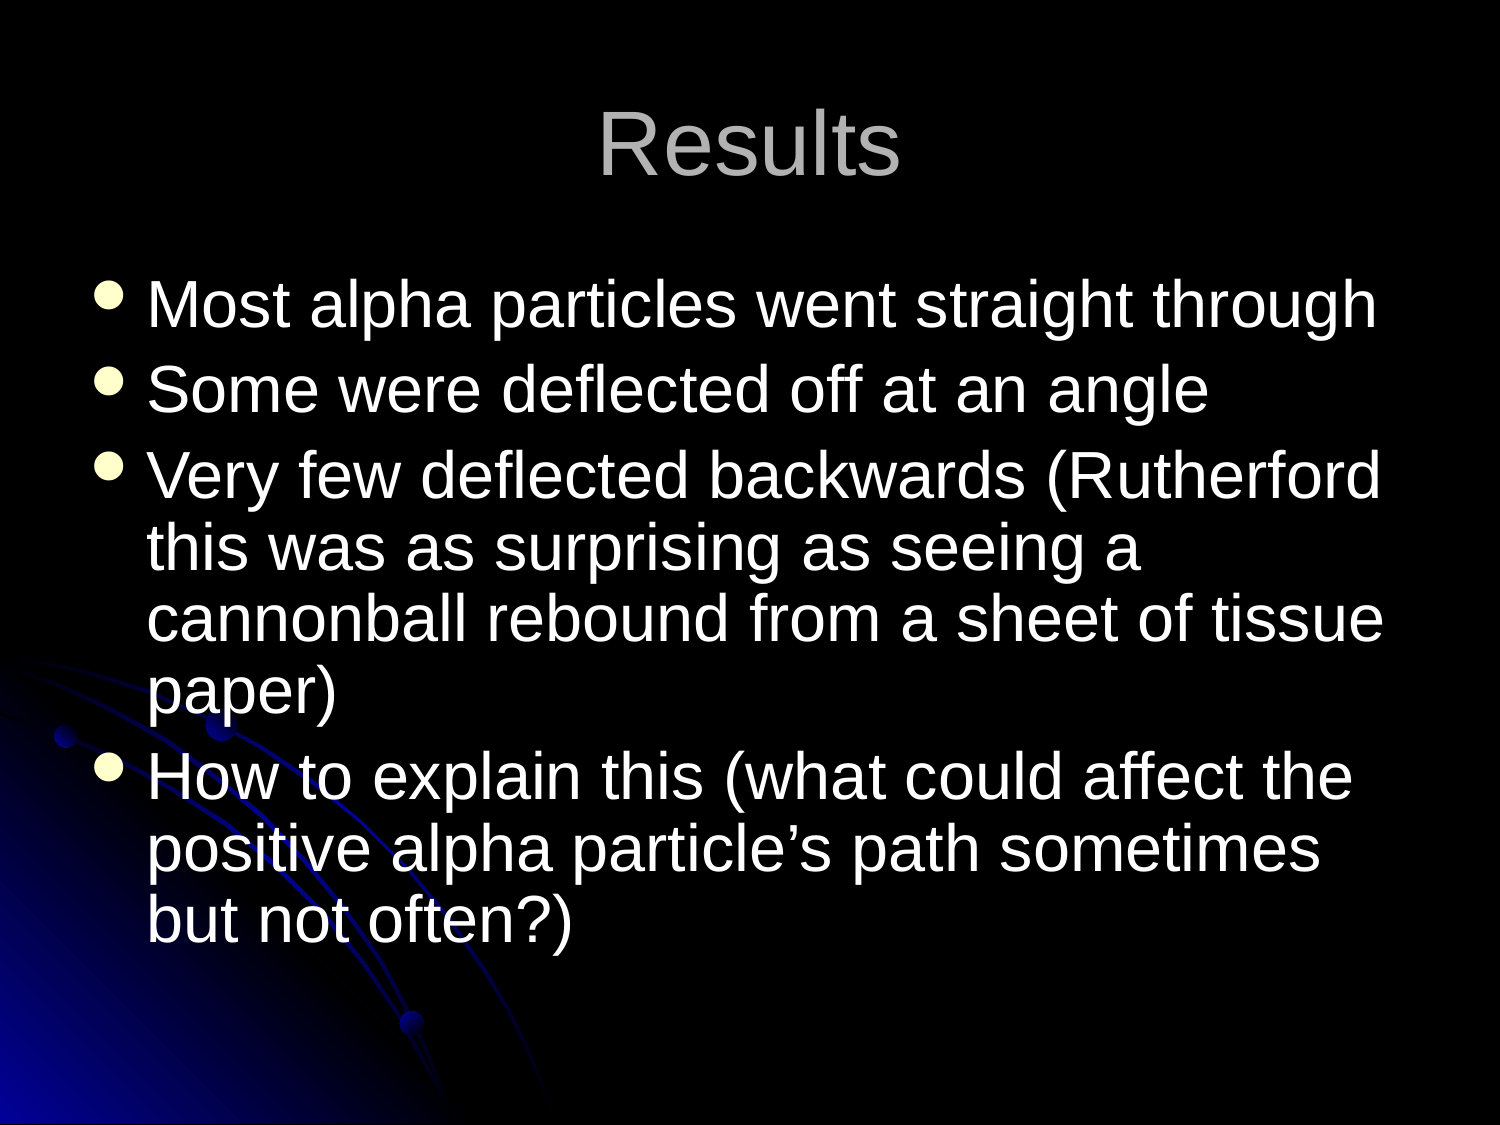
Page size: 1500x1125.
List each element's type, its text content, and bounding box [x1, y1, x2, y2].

title Results [74, 45, 1426, 233]
list Most alpha particles went straight through Some were deflected off at an angle Very few deflected backwards (Rutherford this was as surprising as seeing a cannonball rebound from a sheet of tissue paper) How to explain this (what could affect the positive alpha particle’s path sometimes but not often?) [74, 262, 1426, 1006]
